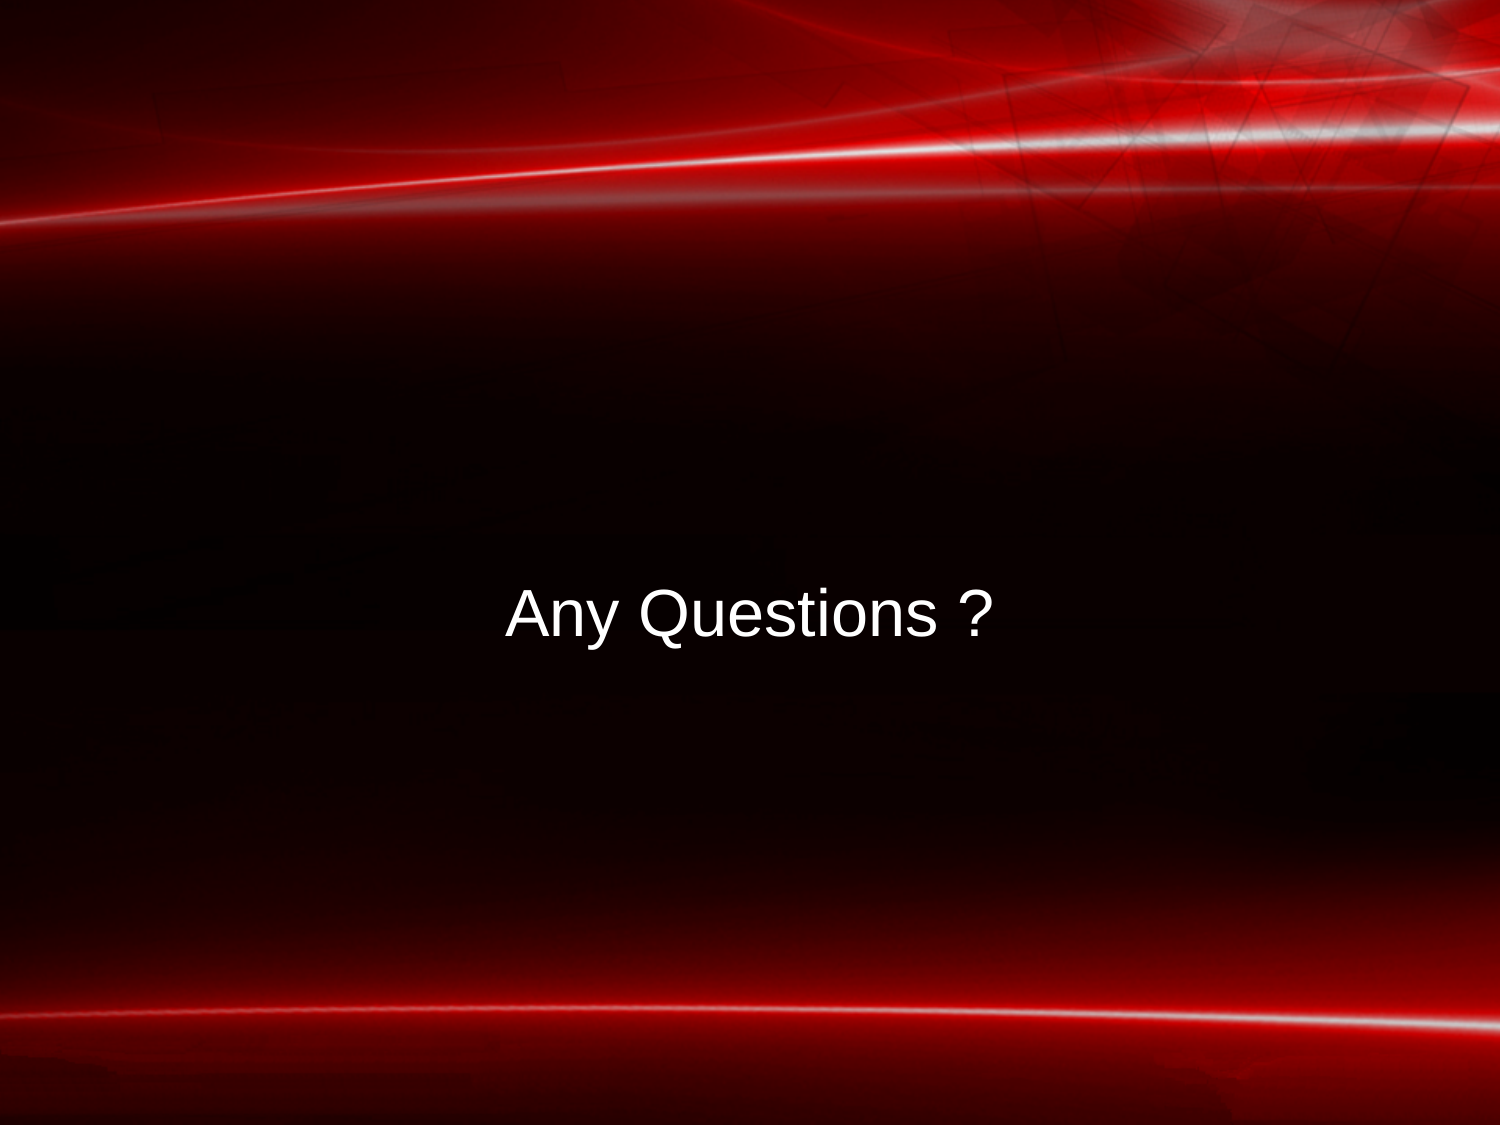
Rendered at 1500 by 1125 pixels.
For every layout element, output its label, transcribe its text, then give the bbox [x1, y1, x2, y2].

list Any Questions ? [74, 562, 1426, 713]
picture [0, 0, 1500, 1125]
